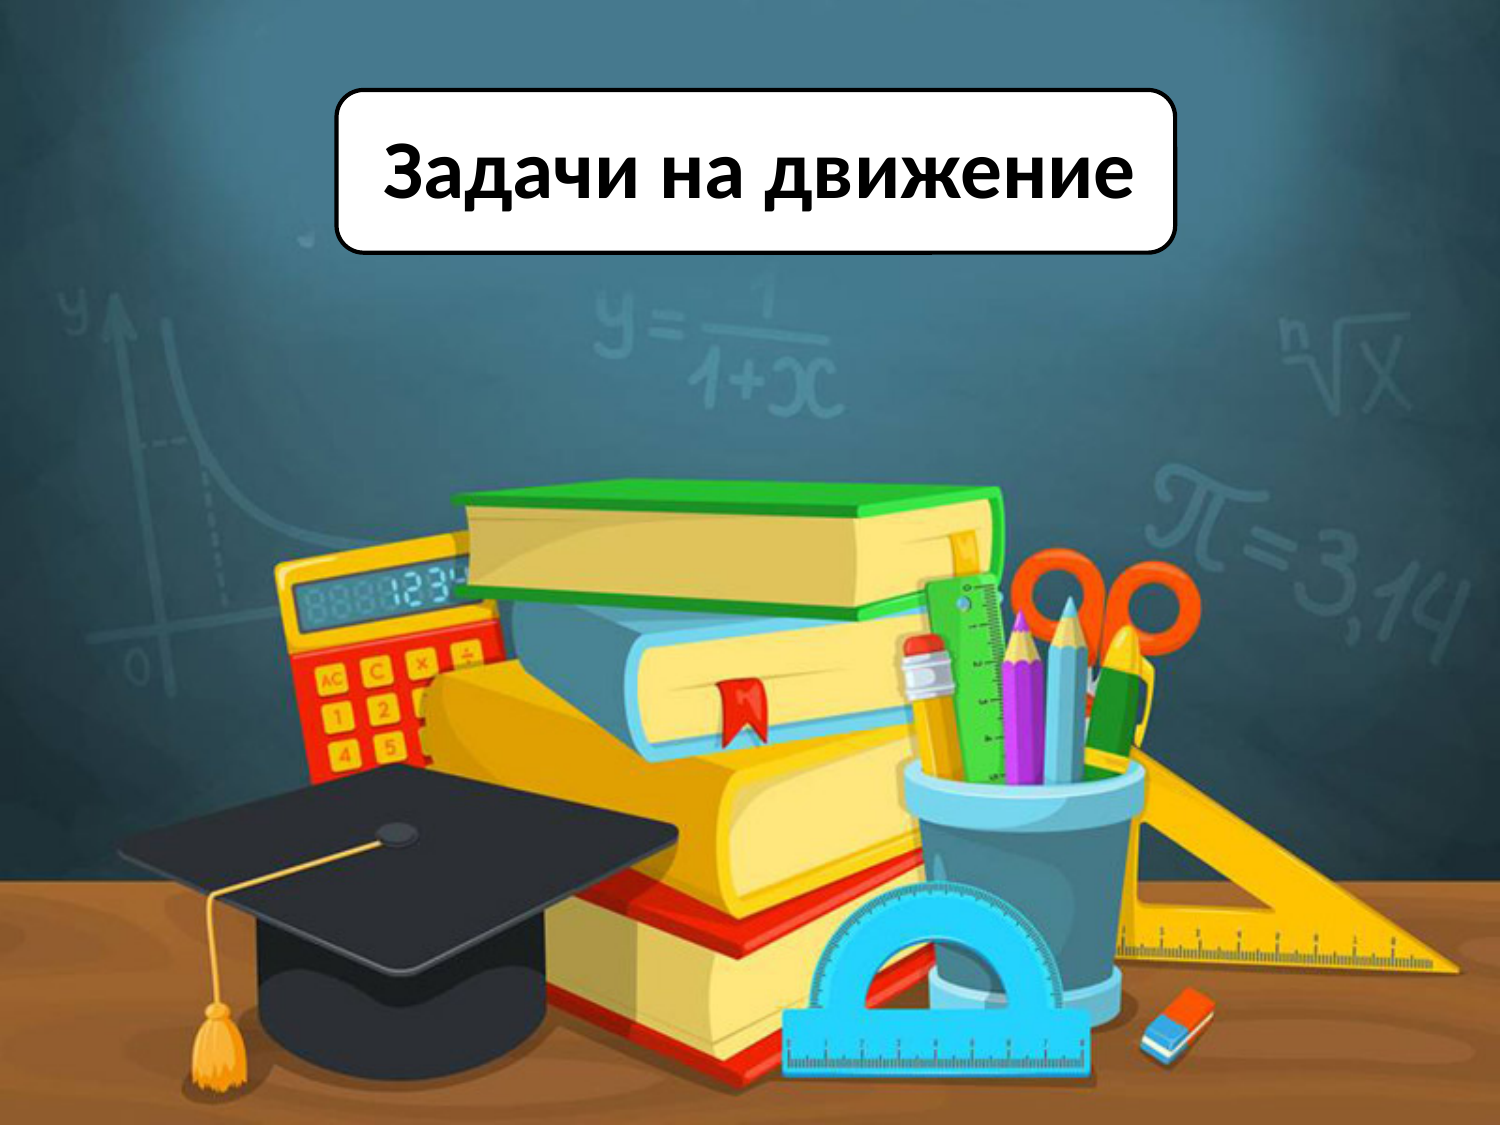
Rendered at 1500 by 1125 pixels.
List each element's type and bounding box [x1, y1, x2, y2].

picture [0, 0, 1500, 1125]
text_box [336, 89, 1176, 256]
